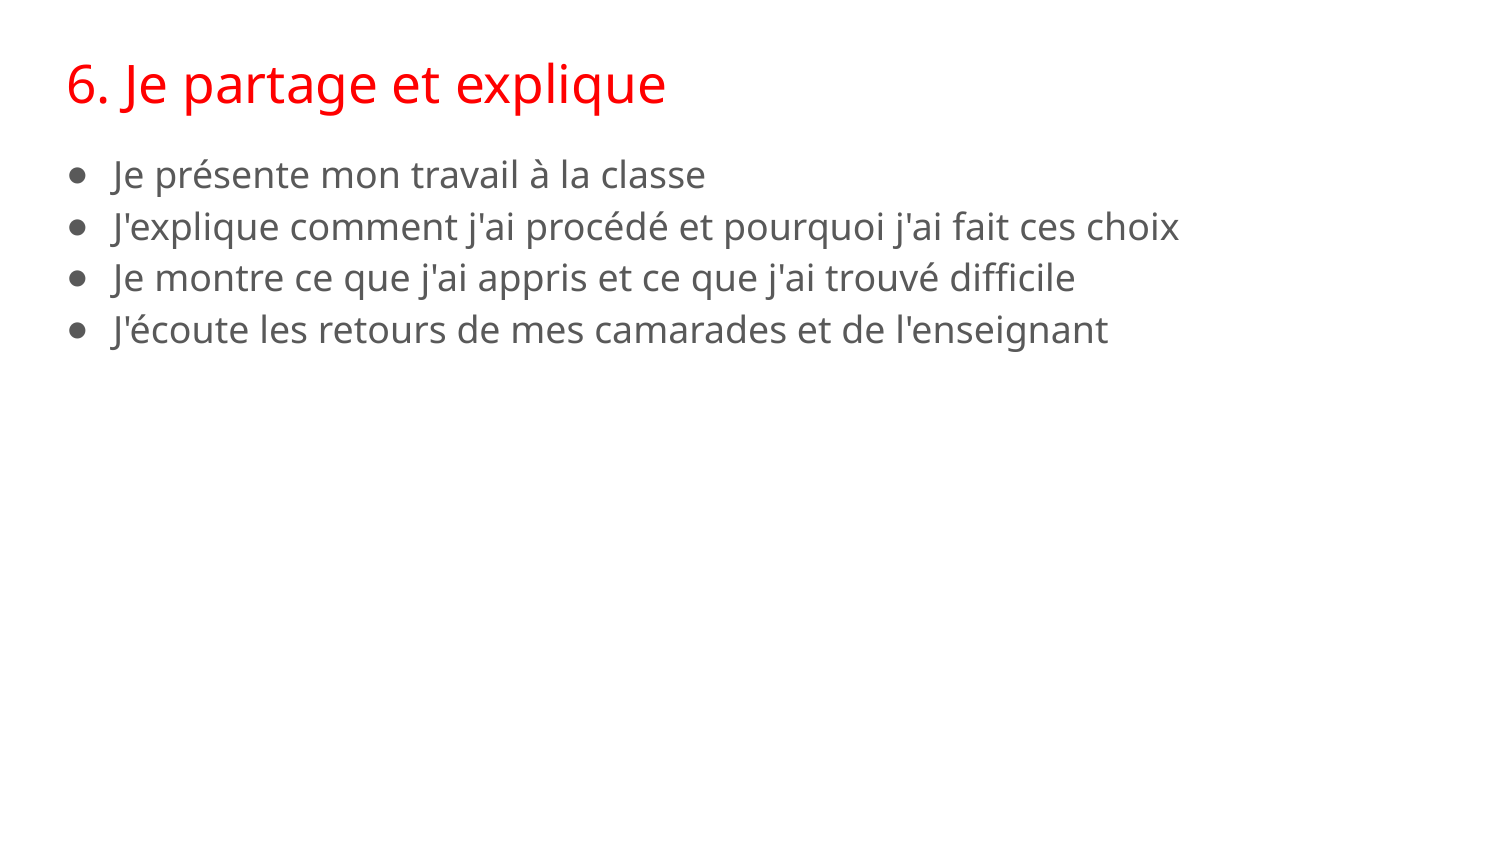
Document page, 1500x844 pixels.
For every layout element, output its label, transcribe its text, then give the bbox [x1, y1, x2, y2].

list Je présente mon travail à la classe J'explique comment j'ai procédé et pourquoi j'ai fait ces choix Je montre ce que j'ai appris et ce que j'ai trouvé difficile J'écoute les retours de mes camarades et de l'enseignant [51, 129, 1449, 784]
title 6. Je partage et explique [51, 35, 1449, 129]
